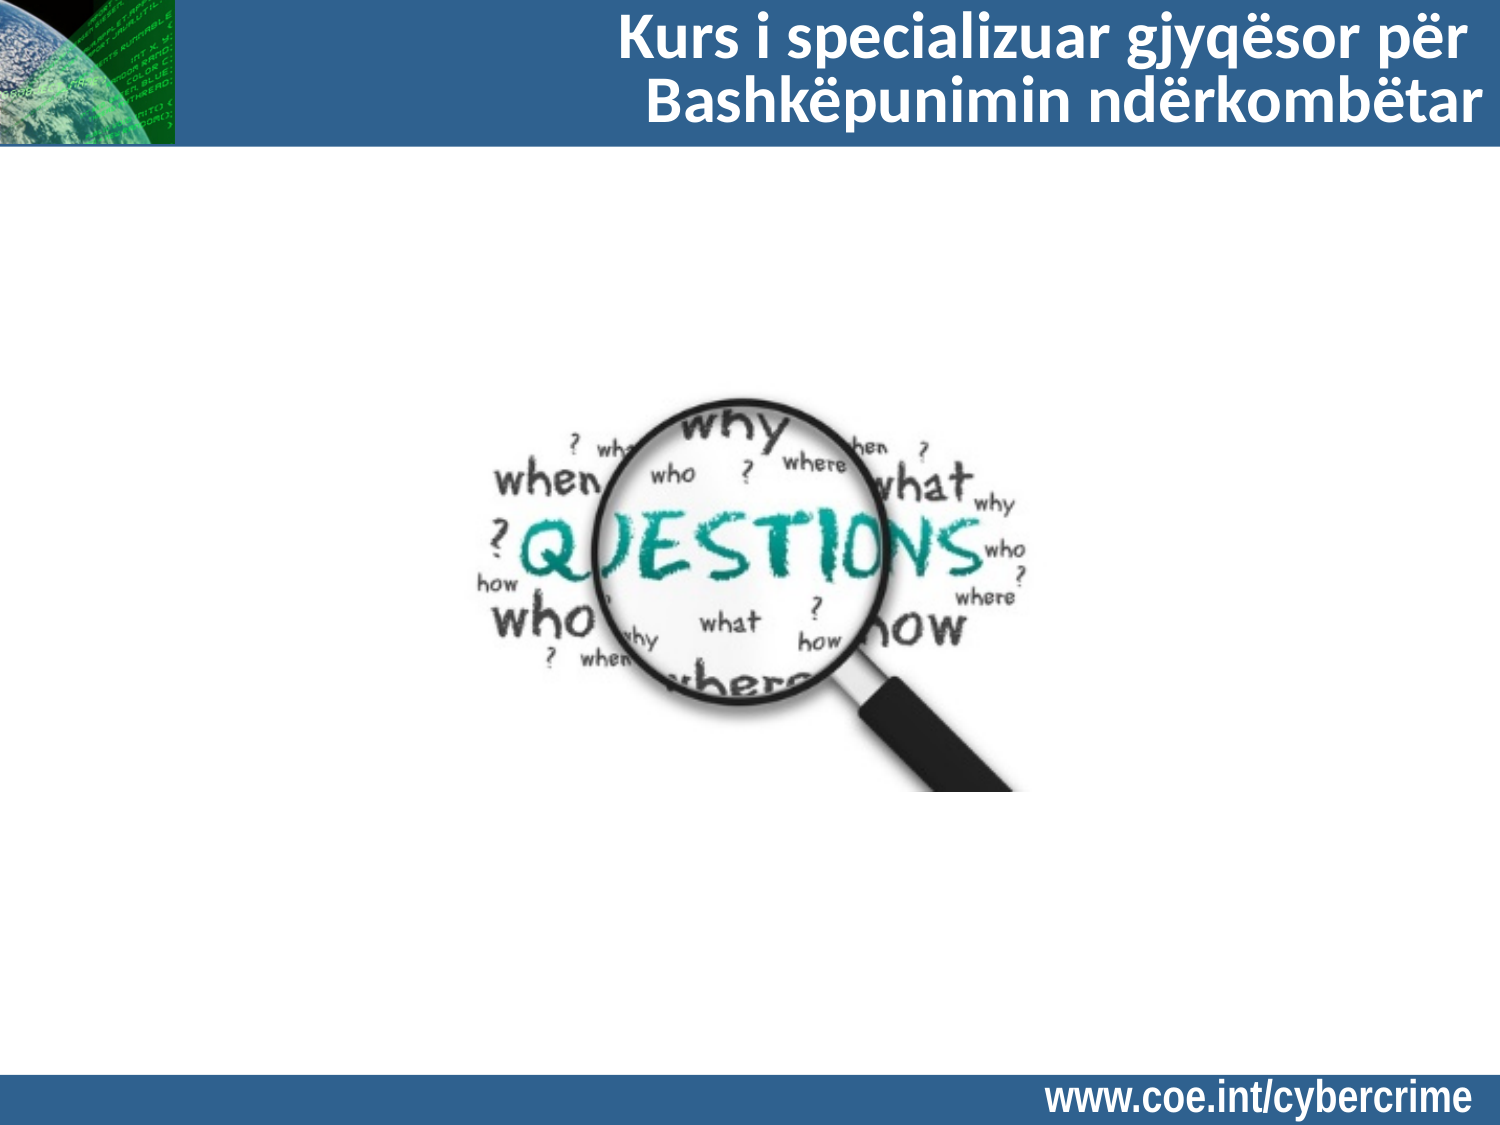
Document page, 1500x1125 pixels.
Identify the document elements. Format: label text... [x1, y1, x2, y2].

text_box Kurs i specializuar gjyqësor për Bashkëpunimin ndërkombëtar [177, 0, 1500, 149]
text_box www.coe.int/cybercrime [1030, 1059, 1500, 1125]
text_box [0, 1073, 1030, 1125]
picture [0, 0, 175, 144]
picture [443, 332, 1057, 793]
